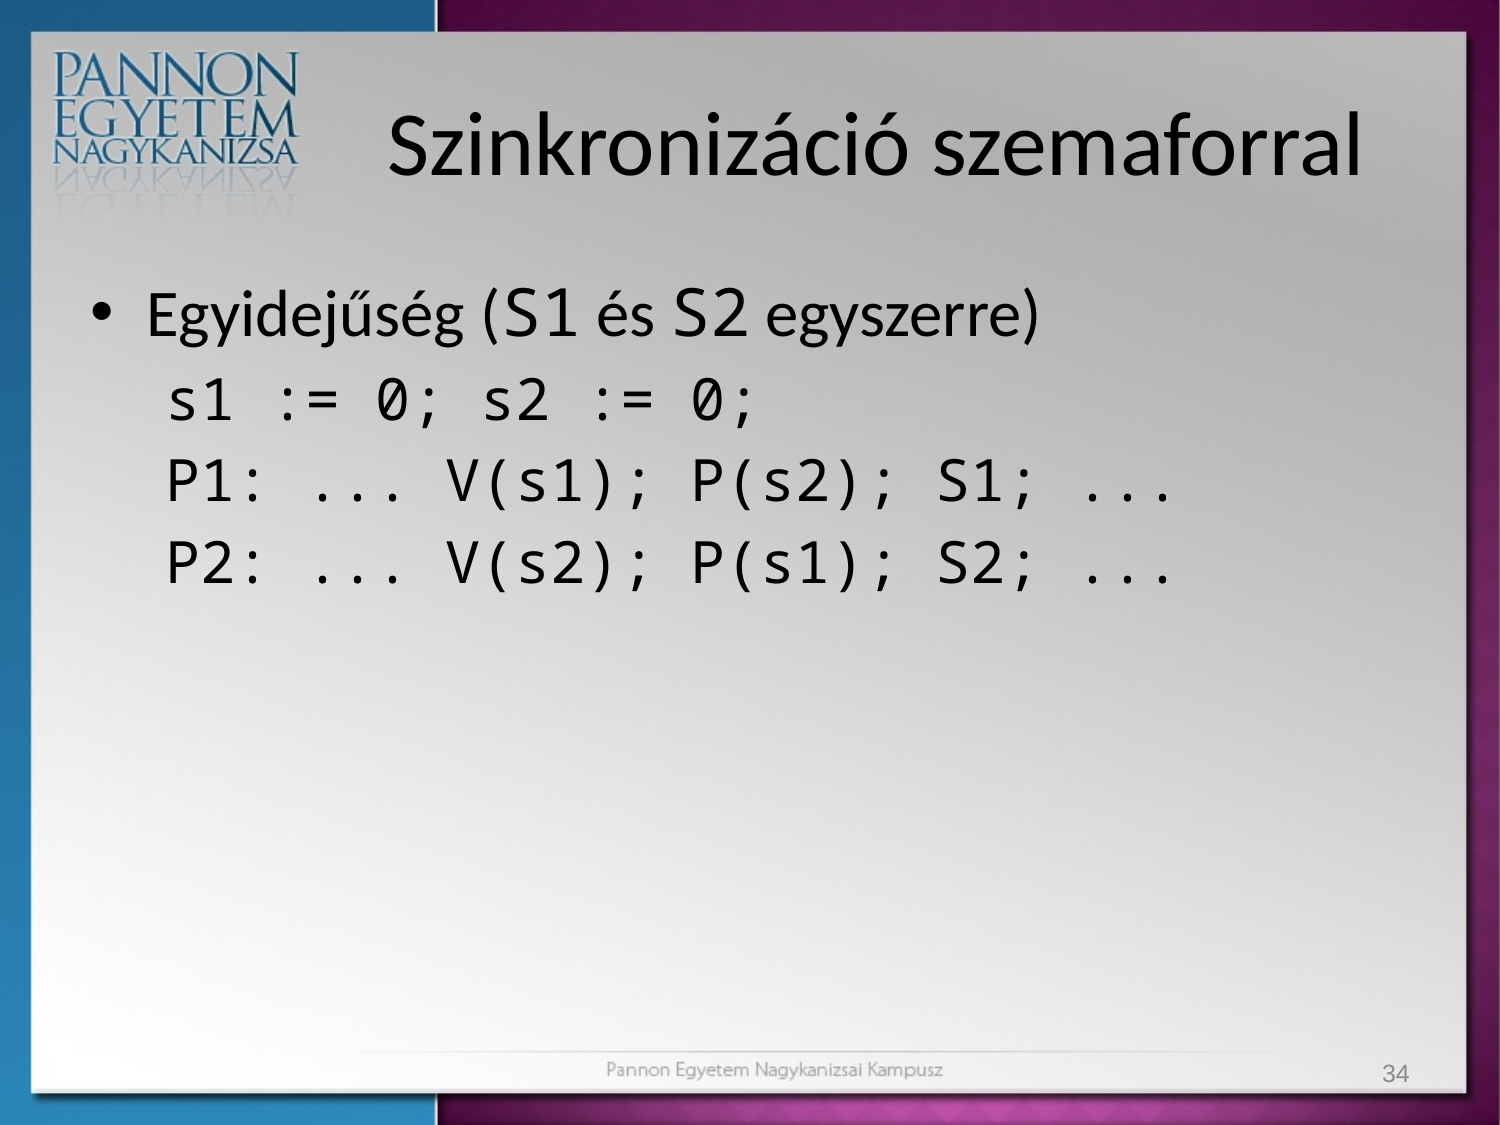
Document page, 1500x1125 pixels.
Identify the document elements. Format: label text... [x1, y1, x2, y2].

list Egyidejűség (S1 és S2 egyszerre) s1 := 0; s2 := 0; P1: ... V(s1); P(s2); S1; ... P2: ... V(s2); P(s1); S2; ... [75, 262, 1425, 1038]
title Szinkronizáció szemaforral [328, 45, 1425, 233]
picture [0, 0, 1500, 1125]
slide_number 34 [1074, 1042, 1425, 1103]
